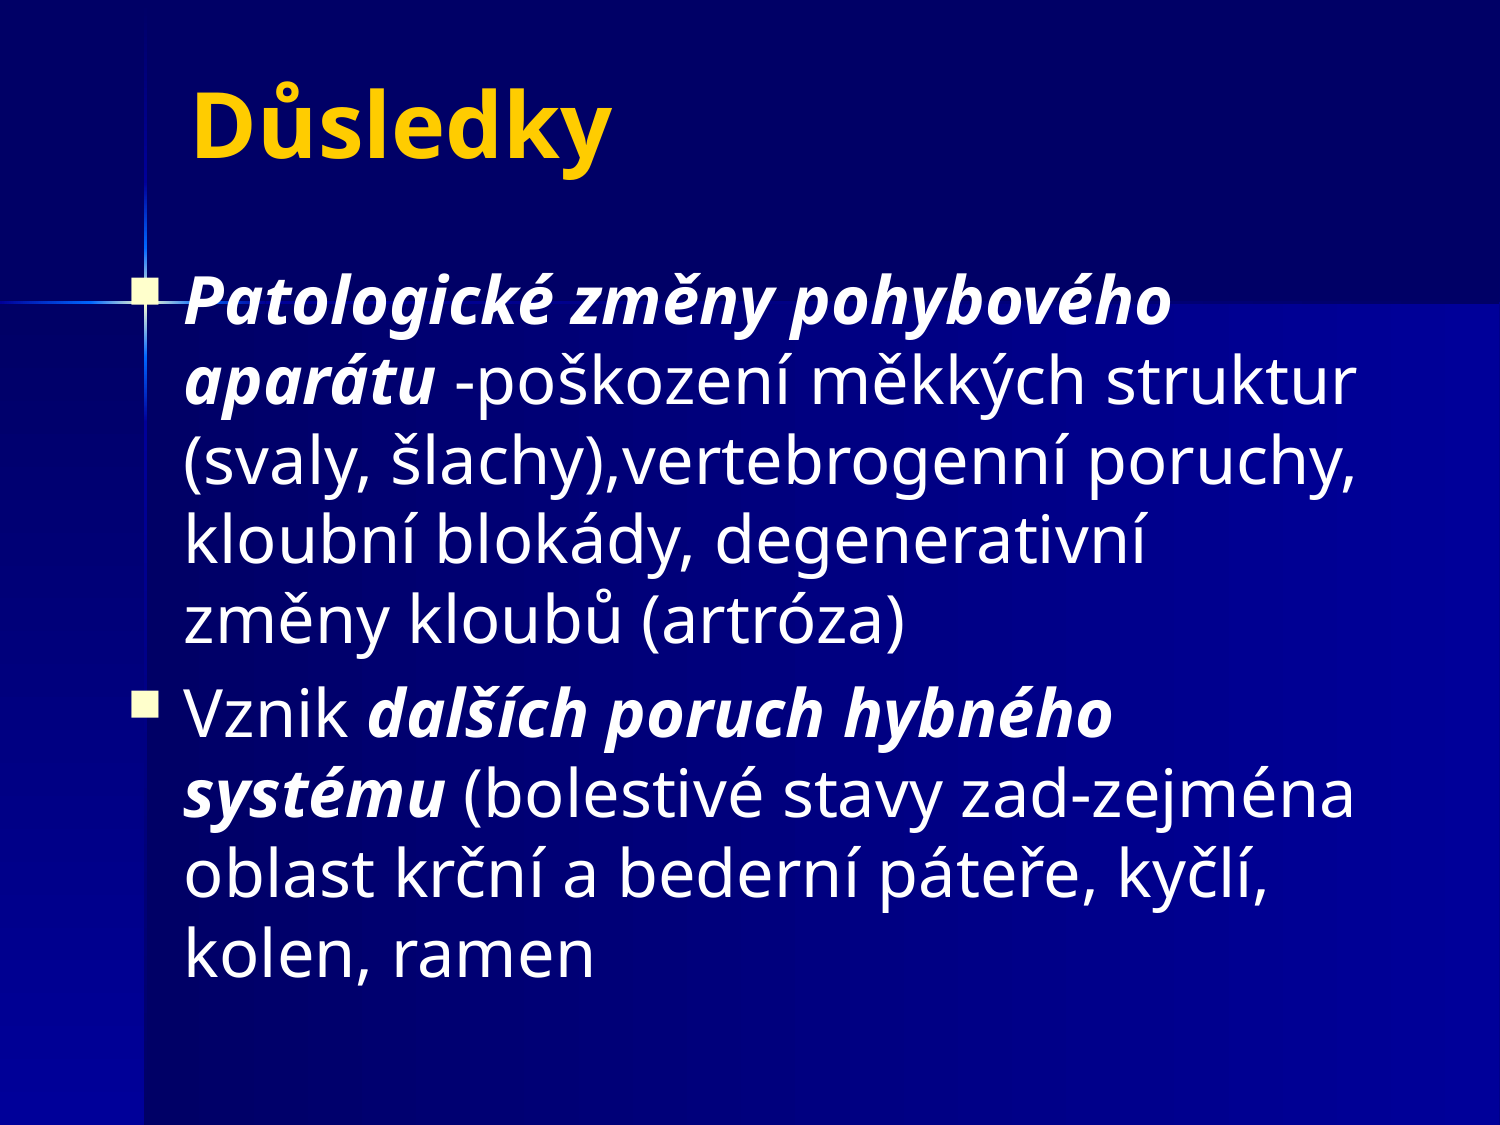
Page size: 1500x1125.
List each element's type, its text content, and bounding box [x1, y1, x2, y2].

title Důsledky [174, 49, 1413, 194]
list Patologické změny pohybového aparátu -poškození měkkých struktur (svaly, šlachy),vertebrogenní poruchy, kloubní blokády, degenerativní změny kloubů (artróza) Vznik dalších poruch hybného systému (bolestivé stavy zad-zejména oblast krční a bederní páteře, kyčlí, kolen, ramen [112, 249, 1388, 1001]
